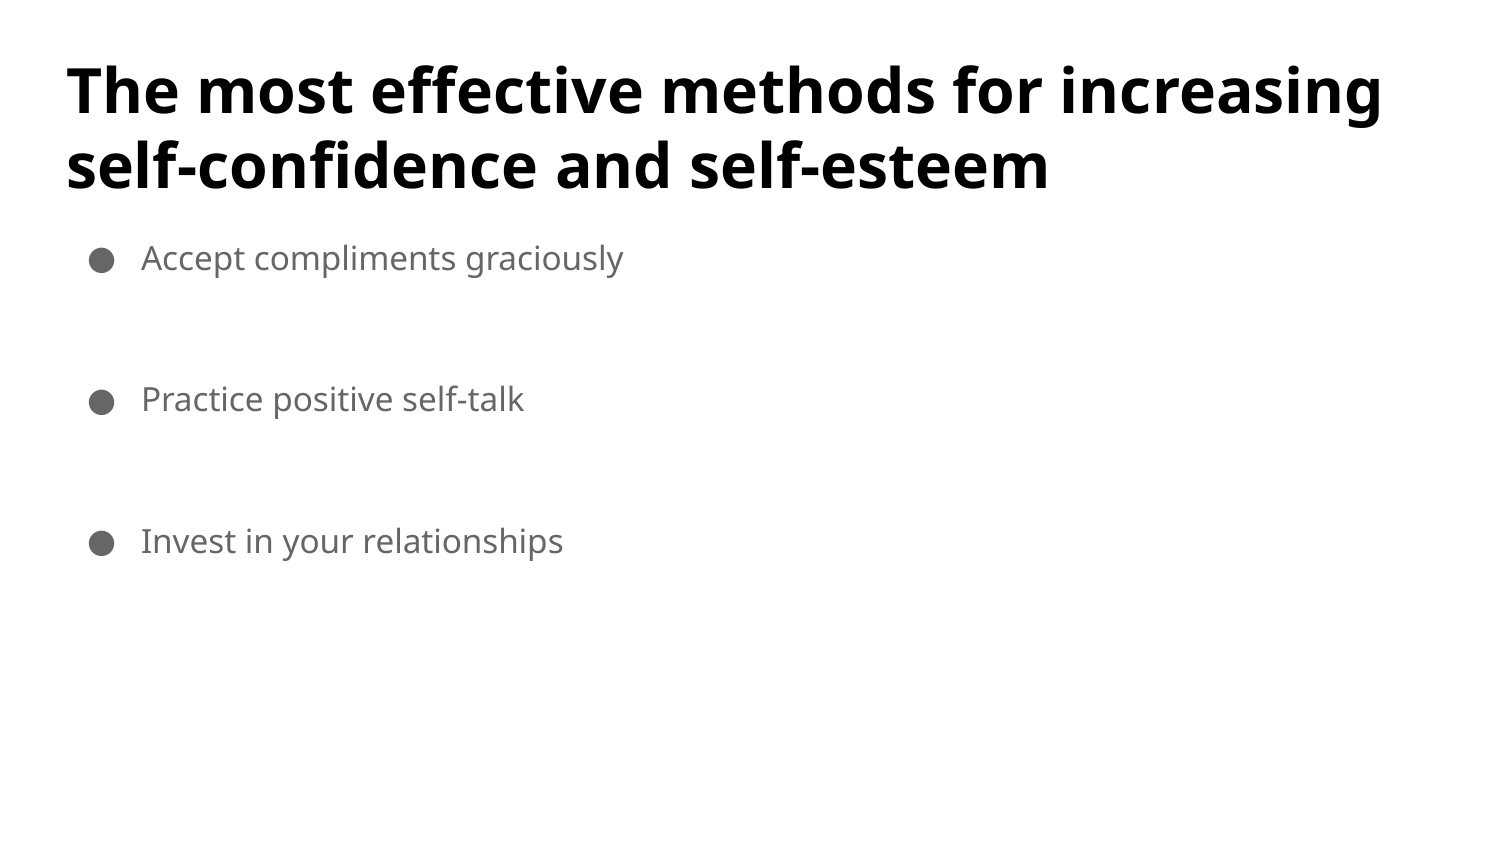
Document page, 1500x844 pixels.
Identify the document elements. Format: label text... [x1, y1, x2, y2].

title The most effective methods for increasing self-confidence and self-esteem [51, 35, 1449, 197]
list Accept compliments graciously Practice positive self-talk Invest in your relationships [51, 215, 1449, 750]
